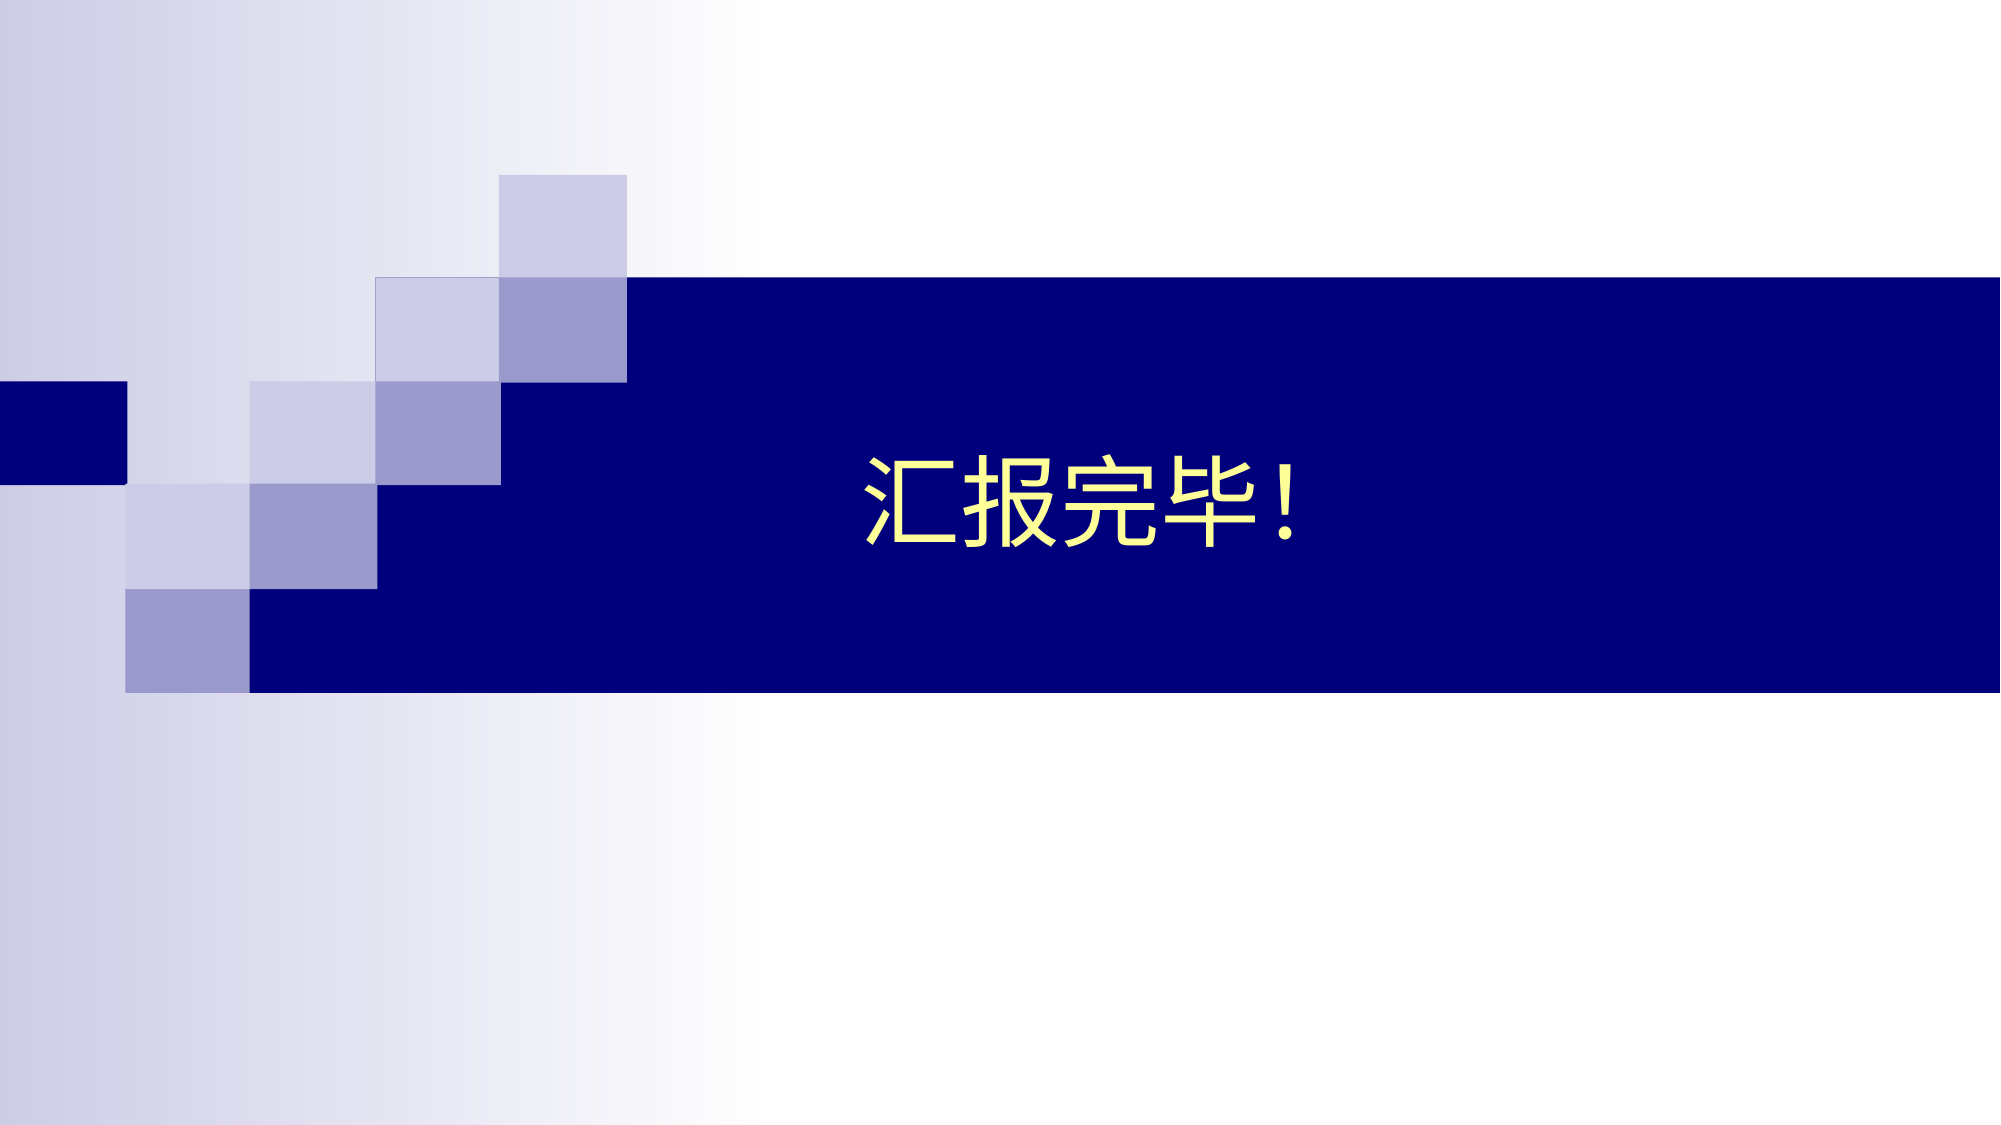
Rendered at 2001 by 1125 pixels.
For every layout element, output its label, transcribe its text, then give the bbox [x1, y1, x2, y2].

text_box 汇报完毕！ [845, 432, 1376, 568]
